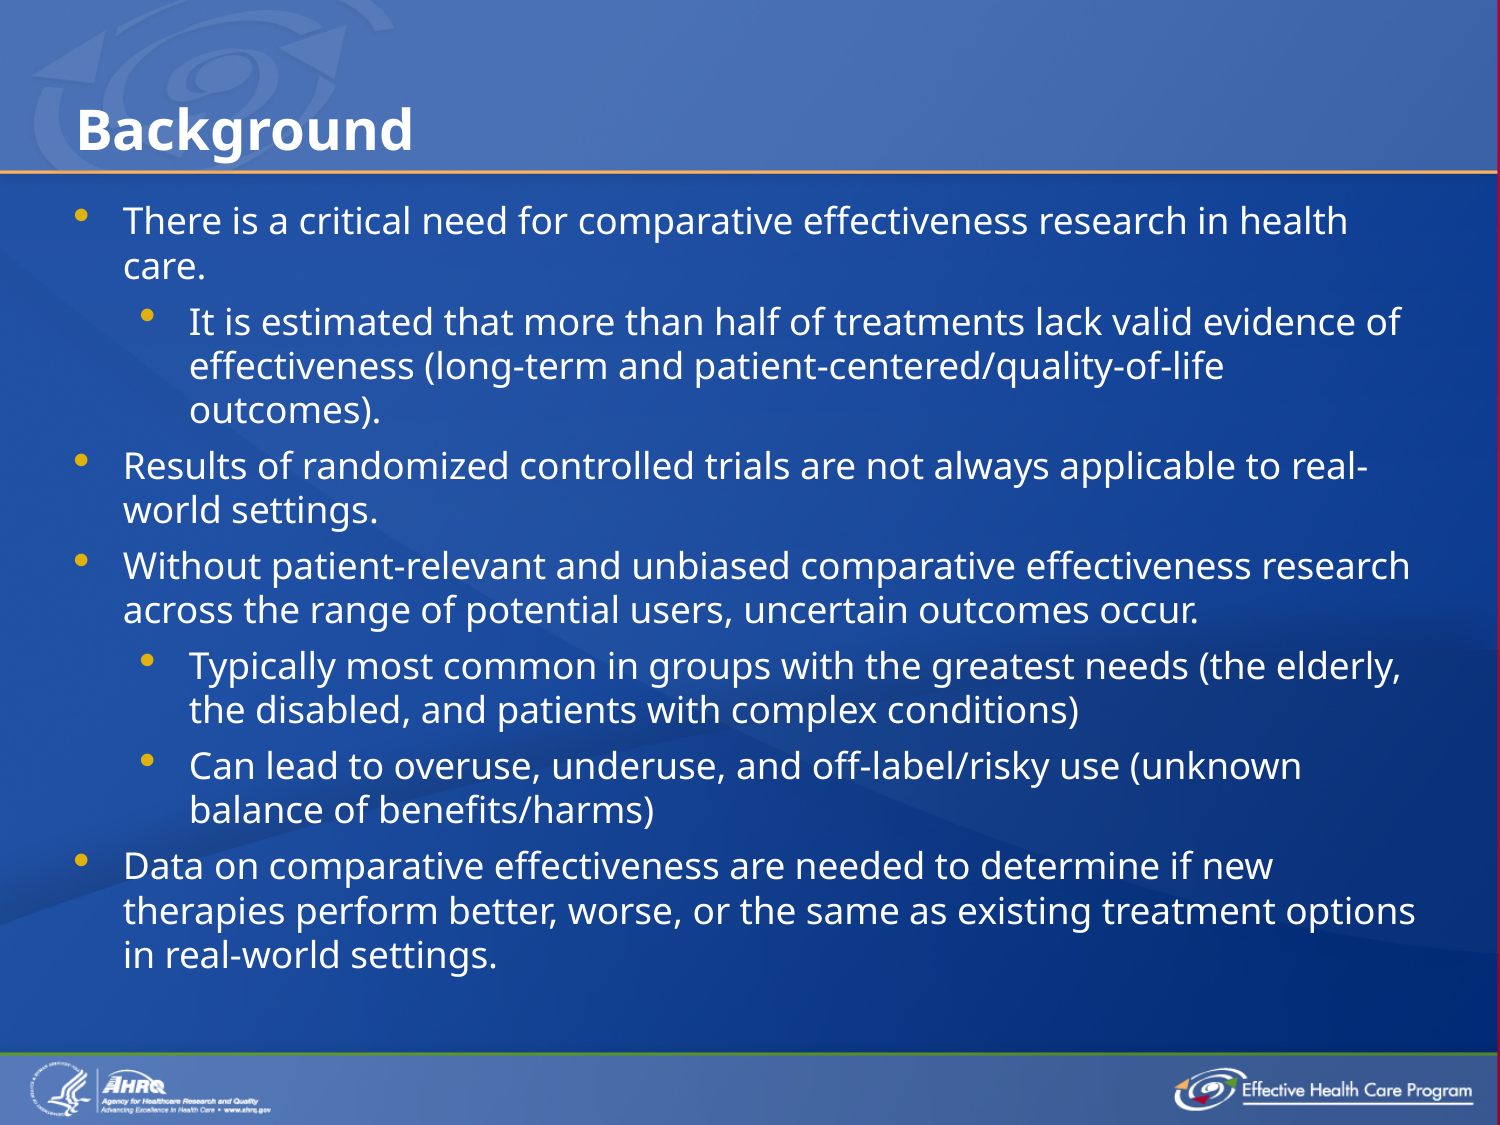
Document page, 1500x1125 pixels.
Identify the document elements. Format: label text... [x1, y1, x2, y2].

title Background [75, 21, 1425, 163]
list There is a critical need for comparative effectiveness research in health care. It is estimated that more than half of treatments lack valid evidence of effectiveness (long-term and patient-centered/quality-of-life outcomes). Results of randomized controlled trials are not always applicable to real-world settings. Without patient-relevant and unbiased comparative effectiveness research across the range of potential users, uncertain outcomes occur. Typically most common in groups with the greatest needs (the elderly, the disabled, and patients with complex conditions) Can lead to overuse, underuse, and off-label/risky use (unknown balance of benefits/harms) Data on comparative effectiveness are needed to determine if new therapies perform better, worse, or the same as existing treatment options in real-world settings. [75, 197, 1425, 990]
picture [0, 0, 1500, 1125]
